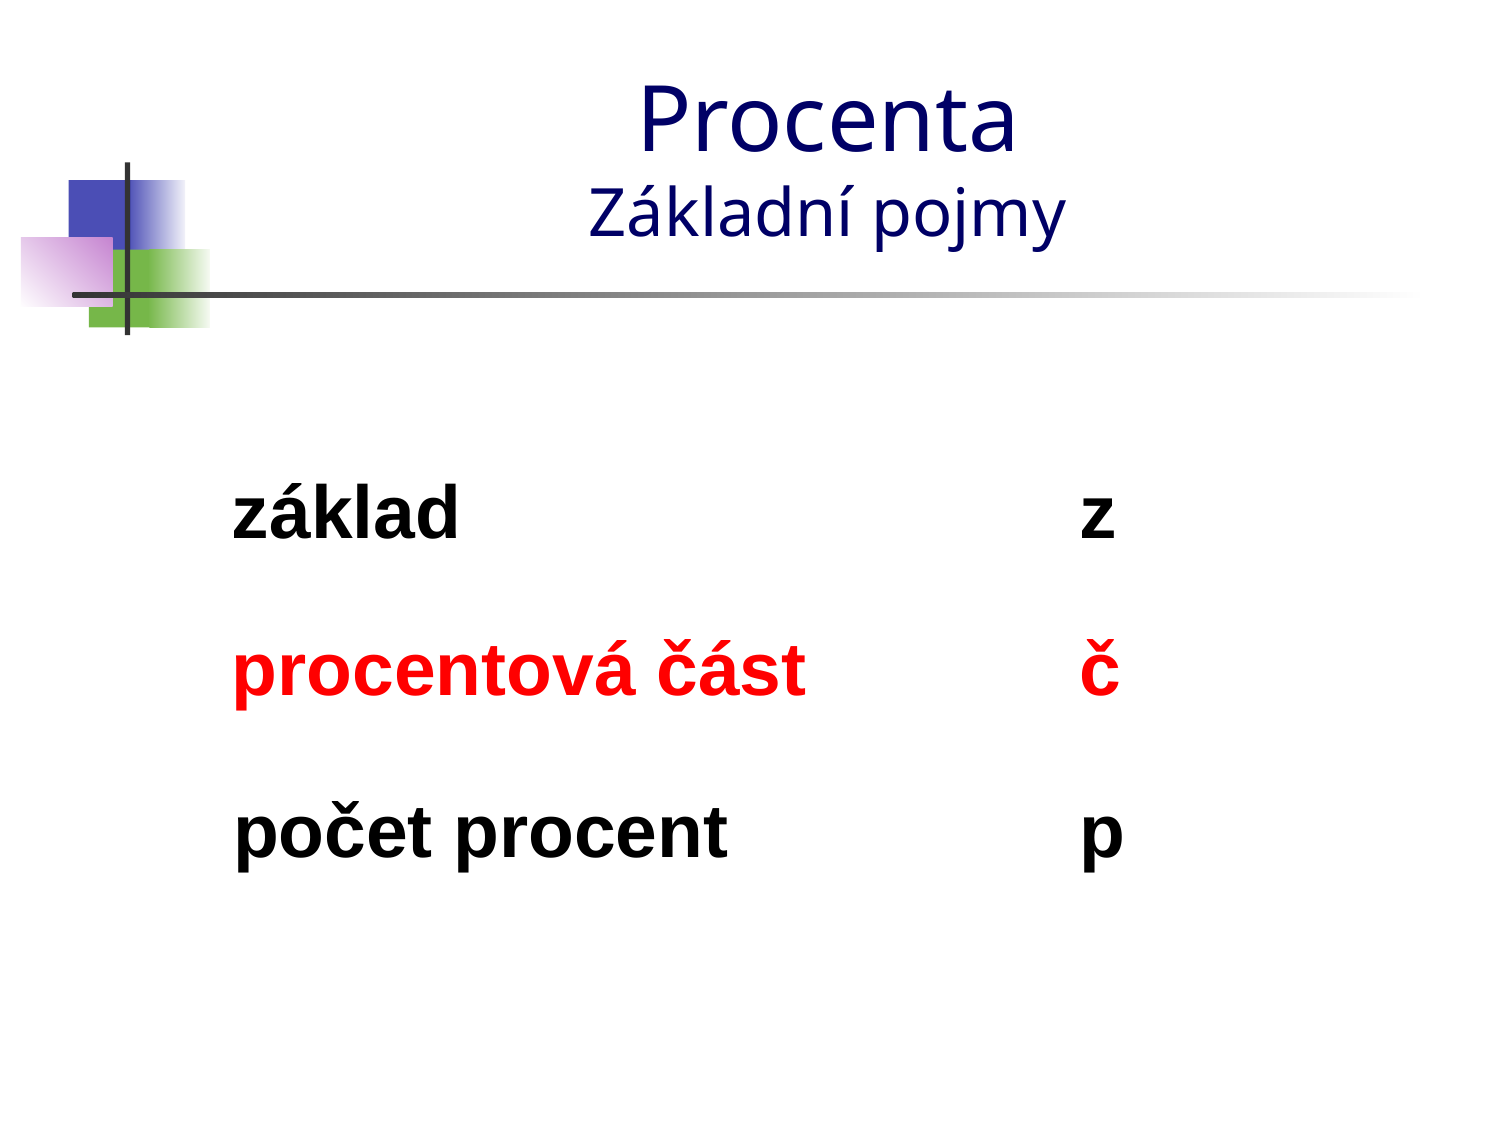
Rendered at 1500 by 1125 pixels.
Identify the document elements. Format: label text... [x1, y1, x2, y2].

text_box č [1064, 613, 1132, 718]
text_box počet procent [218, 775, 821, 881]
title Procenta Základní pojmy [188, 34, 1468, 276]
text_box základ [217, 455, 618, 561]
text_box z [1064, 455, 1132, 561]
text_box procentová část [217, 613, 844, 718]
text_box p [1064, 775, 1132, 881]
